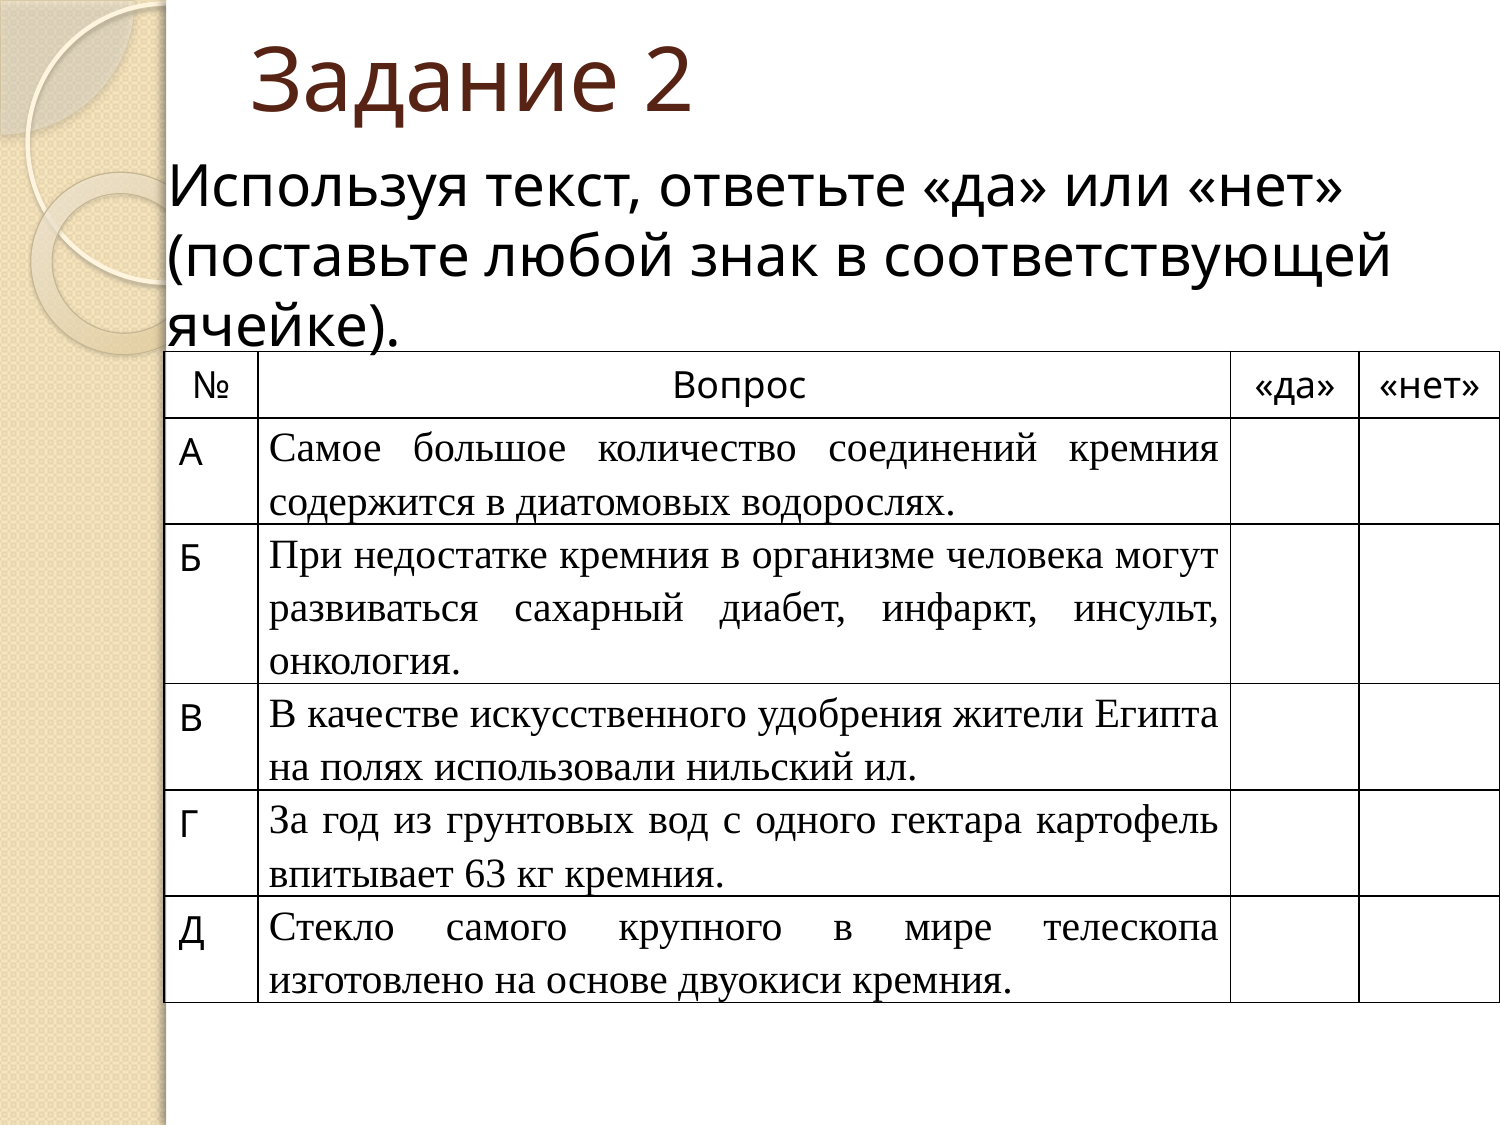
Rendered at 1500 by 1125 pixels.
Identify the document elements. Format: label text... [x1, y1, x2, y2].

table_cell В качестве искусственного удобрения жители Египта на полях использовали нильский ил. [259, 684, 1230, 789]
title Задание 2 [235, 0, 1466, 140]
text_box Используя текст, ответьте «да» или «нет» (поставьте любой знак в соответствующей ячейке). [152, 140, 1500, 411]
table_cell За год из грунтовых вод с одного гектара картофель впитывает 63 кг кремния. [259, 791, 1230, 895]
table_cell [1360, 897, 1499, 1002]
table_header Вопрос [259, 411, 1230, 417]
table_cell Самое большое количество соединений кремния содержится в диатомовых водорослях. [259, 419, 1230, 523]
table_cell При недостатке кремния в организме человека могут развиваться сахарный диабет, инфаркт, инсульт, онкология. [259, 525, 1230, 683]
table_cell В [165, 684, 257, 789]
table_cell [1360, 419, 1499, 523]
table_cell [1360, 684, 1499, 789]
table_header «да» [1231, 411, 1358, 417]
table_cell А [165, 419, 257, 523]
table_header «нет» [1360, 411, 1499, 417]
table_cell [1360, 525, 1499, 683]
table_cell Б [165, 525, 257, 683]
table_header № [165, 411, 257, 417]
table_cell [1231, 525, 1358, 683]
table_cell Стекло самого крупного в мире телескопа изготовлено на основе двуокиси кремния. [259, 897, 1230, 1002]
table_cell [1231, 791, 1358, 895]
table_cell [1231, 419, 1358, 523]
table_cell [1231, 897, 1358, 1002]
table_cell Д [165, 897, 257, 1002]
table_cell Г [165, 791, 257, 895]
table_cell [1231, 684, 1358, 789]
table_cell [1360, 791, 1499, 895]
